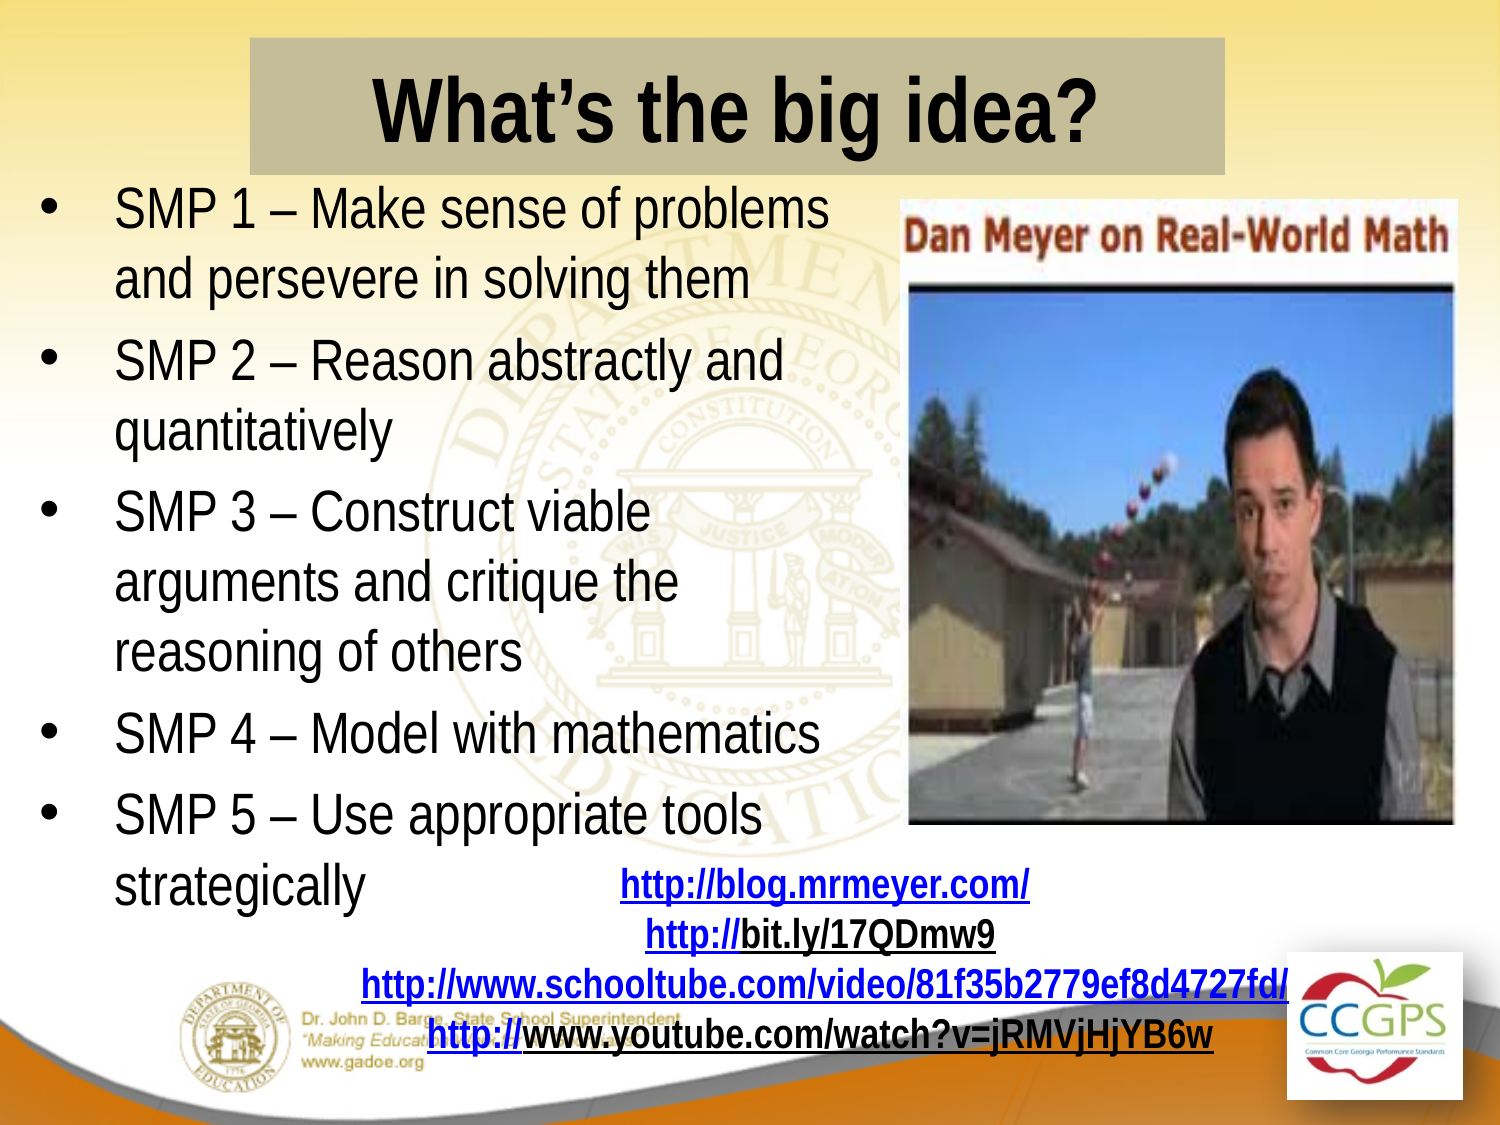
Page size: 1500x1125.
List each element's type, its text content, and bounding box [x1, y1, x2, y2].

subtitle SMP 1 – Make sense of problems and persevere in solving them SMP 2 – Reason abstractly and quantitatively SMP 3 – Construct viable arguments and critique the reasoning of others SMP 4 – Model with mathematics SMP 5 – Use appropriate tools strategically [24, 162, 876, 950]
title What’s the big idea? [249, 37, 1226, 176]
picture [0, 0, 1500, 1125]
text_box http://blog.mrmeyer.com/ http://bit.ly/17QDmw9 http://www.schooltube.com/video/81f35b2779ef8d4727fd/ http://www.youtube.com/watch?v=jRMVjHjYB6w [237, 849, 1413, 1065]
